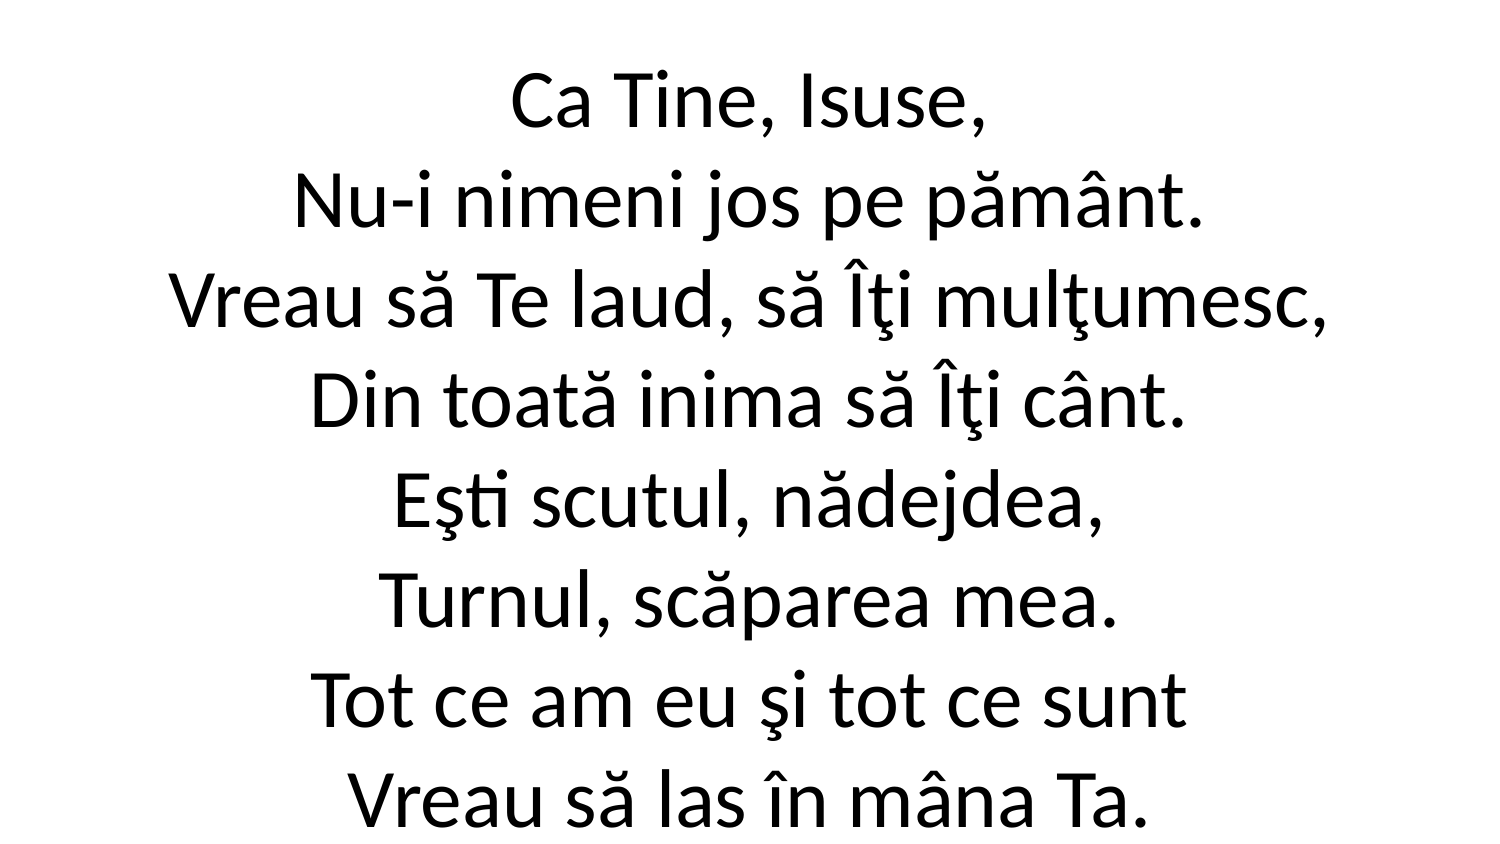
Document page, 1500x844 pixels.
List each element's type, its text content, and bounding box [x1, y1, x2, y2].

text_box Ca Tine, Isuse, Nu-i nimeni jos pe pământ. Vreau să Te laud, să Îţi mulţumesc, Din toată inima să Îţi cânt. Eşti scutul, nădejdea, Turnul, scăparea mea. Tot ce am eu şi tot ce sunt Vreau să las în mâna Ta. [153, 0, 1347, 844]
